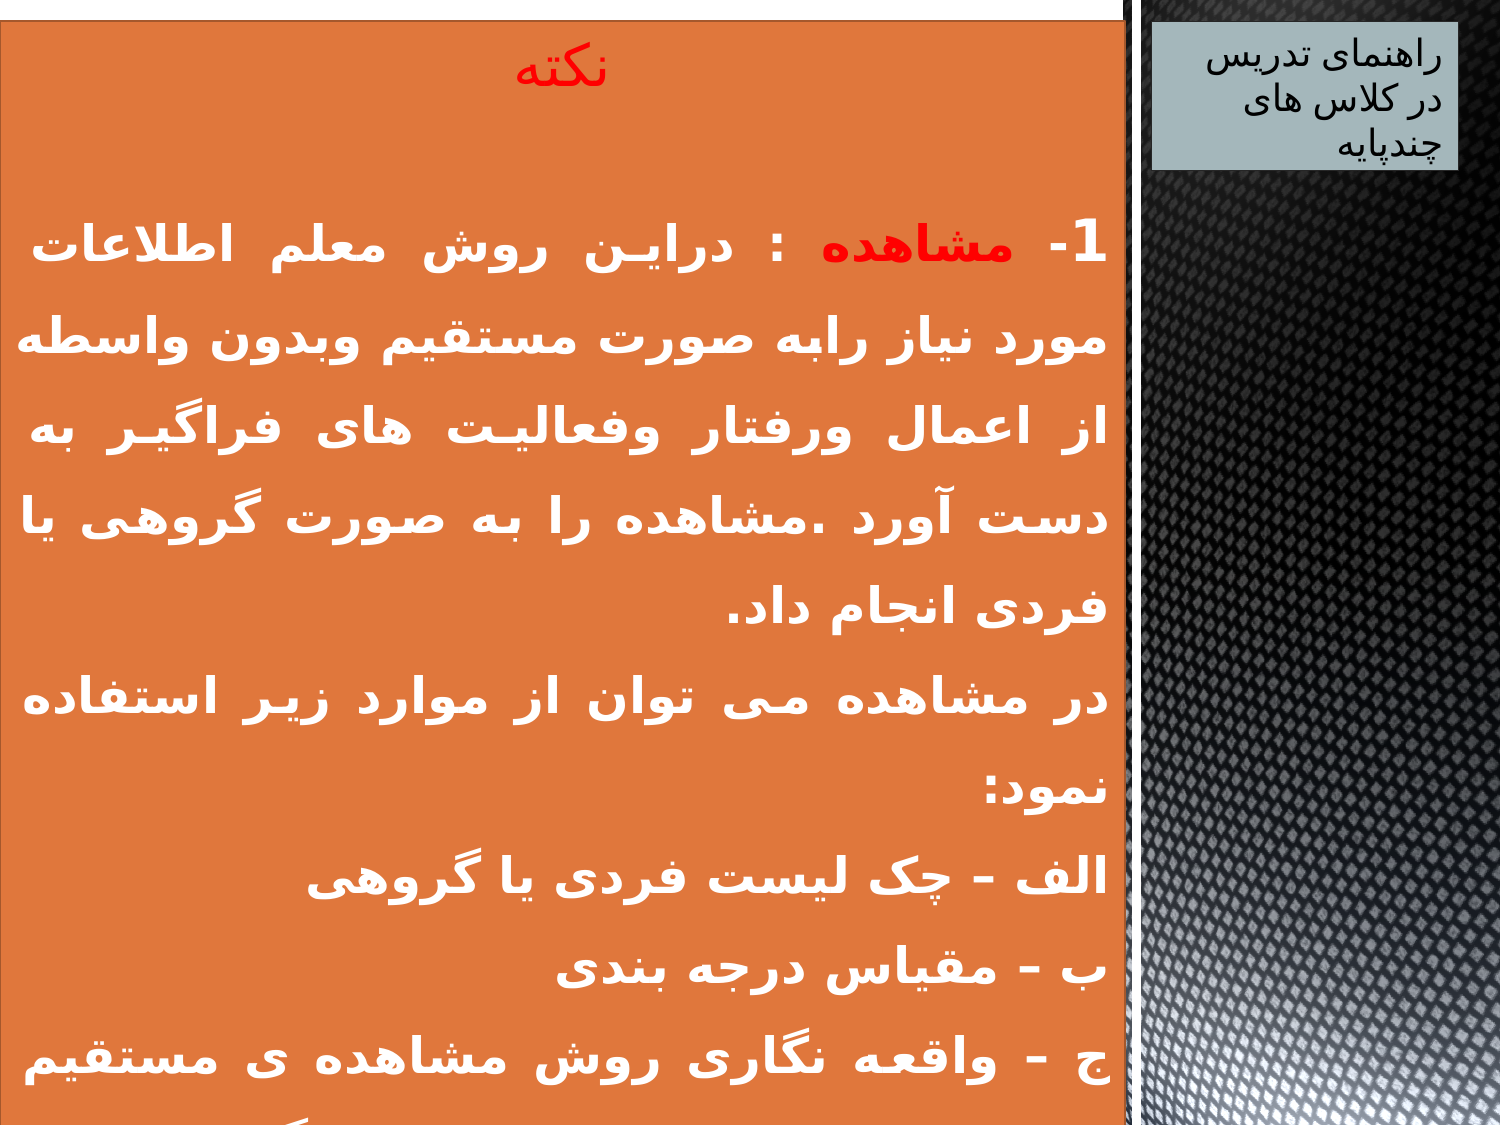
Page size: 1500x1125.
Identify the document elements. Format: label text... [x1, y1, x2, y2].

text_box راهنمای تدریس در کلاس های چندپایه [1151, 21, 1459, 171]
text_box نکته 1- مشاهده : دراین روش معلم اطلاعات مورد نیاز رابه صورت مستقیم وبدون واسطه از اعمال ورفتار وفعالیت های فراگیر به دست آورد .مشاهده را به صورت گروهی یا فردی انجام داد. در مشاهده می توان از موارد زیر استفاده نمود: الف – چک لیست فردی یا گروهی ب – مقیاس درجه بندی ج – واقعه نگاری روش مشاهده ی مستقیم رفتار است ومعمولا برای اندازه گیری میزان تحقق هدف های آموزشی در حوزه های عاطفی وروانی – حرکتی استفاده می شود. [0, 20, 1126, 1125]
picture [1123, 0, 1500, 1125]
